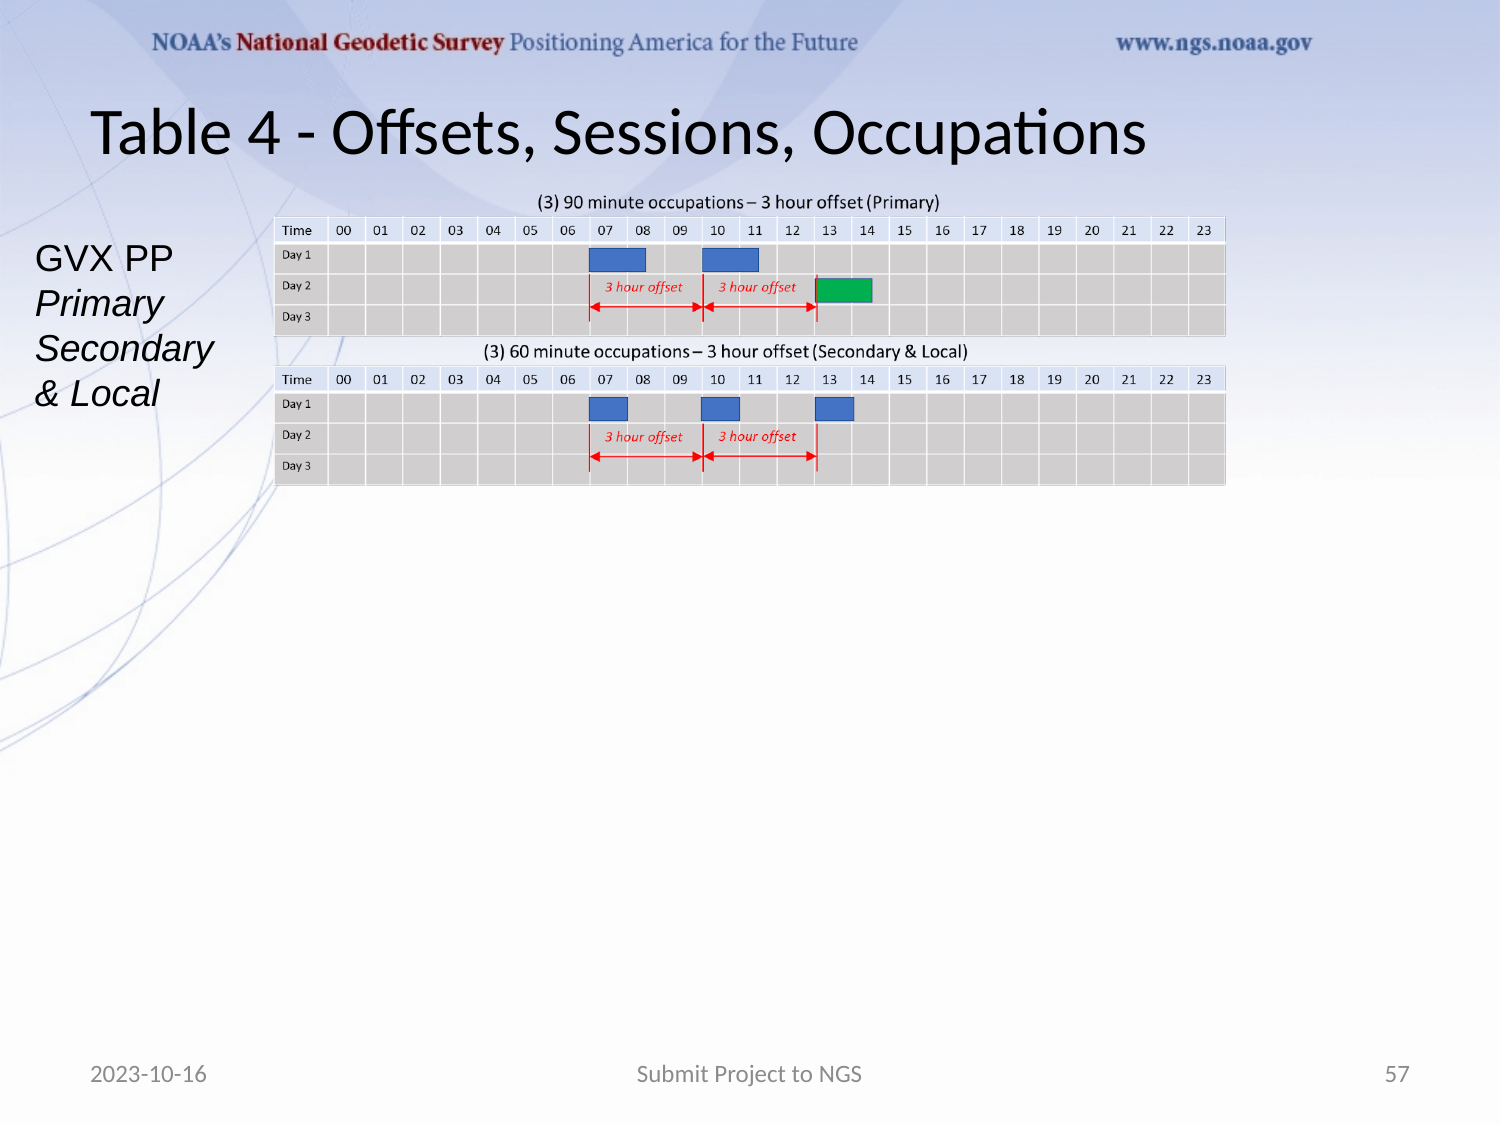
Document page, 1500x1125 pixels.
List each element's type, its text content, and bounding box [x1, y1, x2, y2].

text_box GVX PP Primary Secondary & Local [20, 226, 240, 422]
slide_number 57 [1074, 1042, 1425, 1103]
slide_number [75, 1042, 425, 1103]
title Table 4 - Offsets, Sessions, Occupations [74, 74, 1426, 181]
footer Submit Project to NGS [512, 1042, 988, 1103]
picture [0, 0, 1500, 1125]
